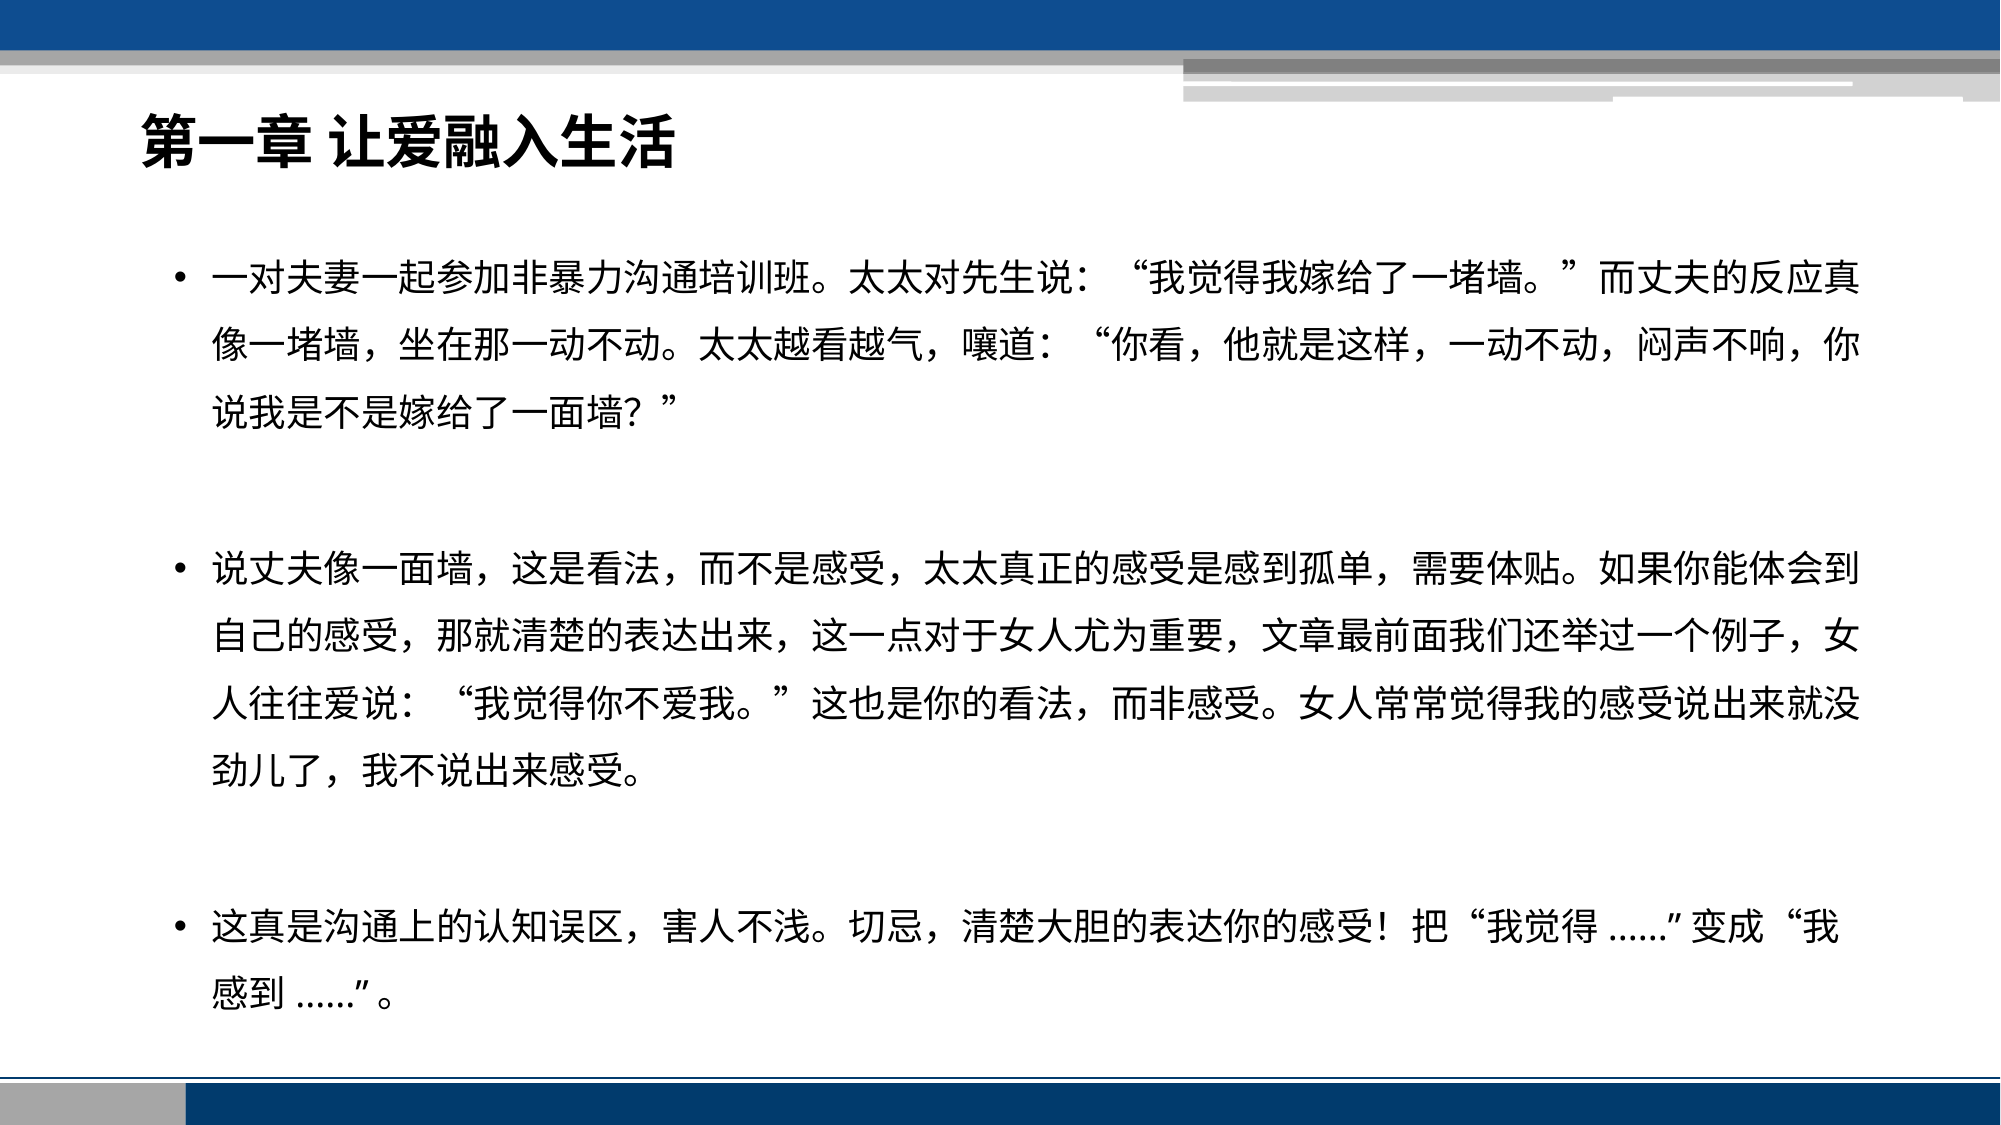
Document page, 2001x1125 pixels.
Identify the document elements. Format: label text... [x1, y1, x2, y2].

text_box 一对夫妻一起参加非暴力沟通培训班。太太对先生说：“我觉得我嫁给了一堵墙。”而丈夫的反应真像一堵墙，坐在那一动不动。太太越看越气，嚷道：“你看，他就是这样，一动不动，闷声不响，你说我是不是嫁给了一面墙？” 说丈夫像一面墙，这是看法，而不是感受，太太真正的感受是感到孤单，需要体贴。如果你能体会到自己的感受，那就清楚的表达出来，这一点对于女人尤为重要，文章最前面我们还举过一个例子，女人往往爱说：“我觉得你不爱我。”这也是你的看法，而非感受。女人常常觉得我的感受说出来就没劲儿了，我不说出来感受。 这真是沟通上的认知误区，害人不浅。切忌，清楚大胆的表达你的感受！把“我觉得......”变成“我感到......”。 [84, 223, 1890, 1023]
text_box 第一章 让爱融入生活 [124, 97, 692, 183]
